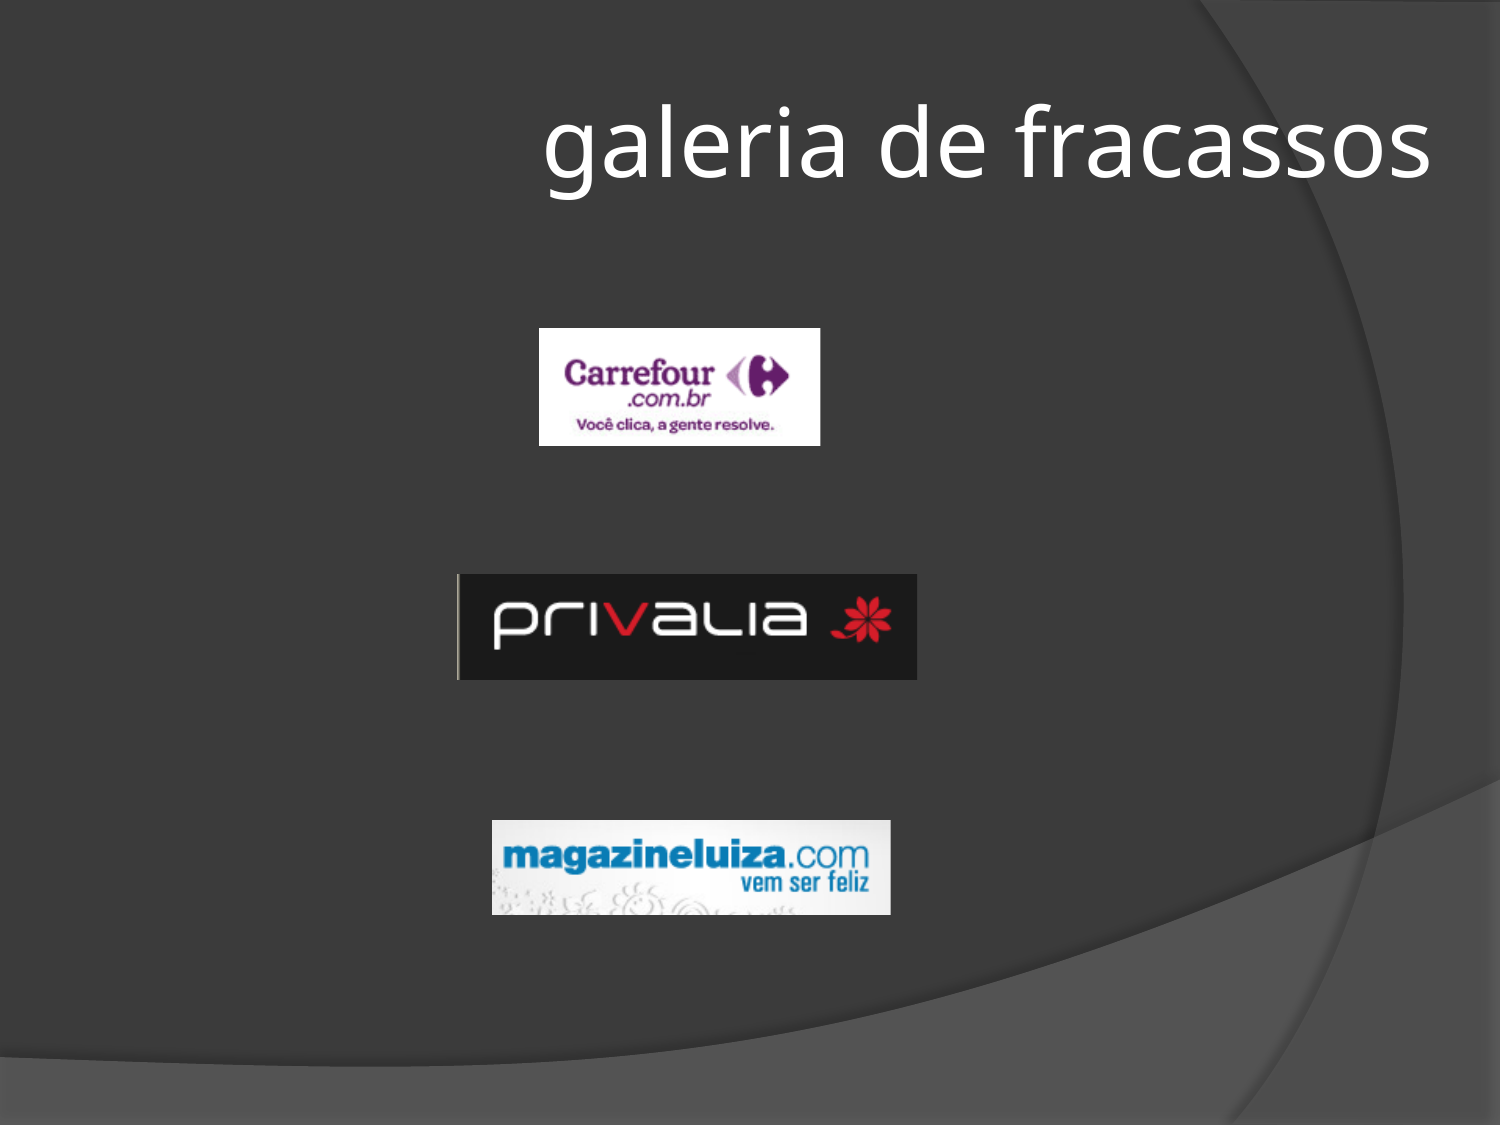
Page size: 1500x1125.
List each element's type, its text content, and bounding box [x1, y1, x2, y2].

picture [456, 573, 918, 680]
picture [491, 820, 891, 915]
title galeria de fracassos [215, 45, 1442, 233]
picture [538, 327, 821, 446]
